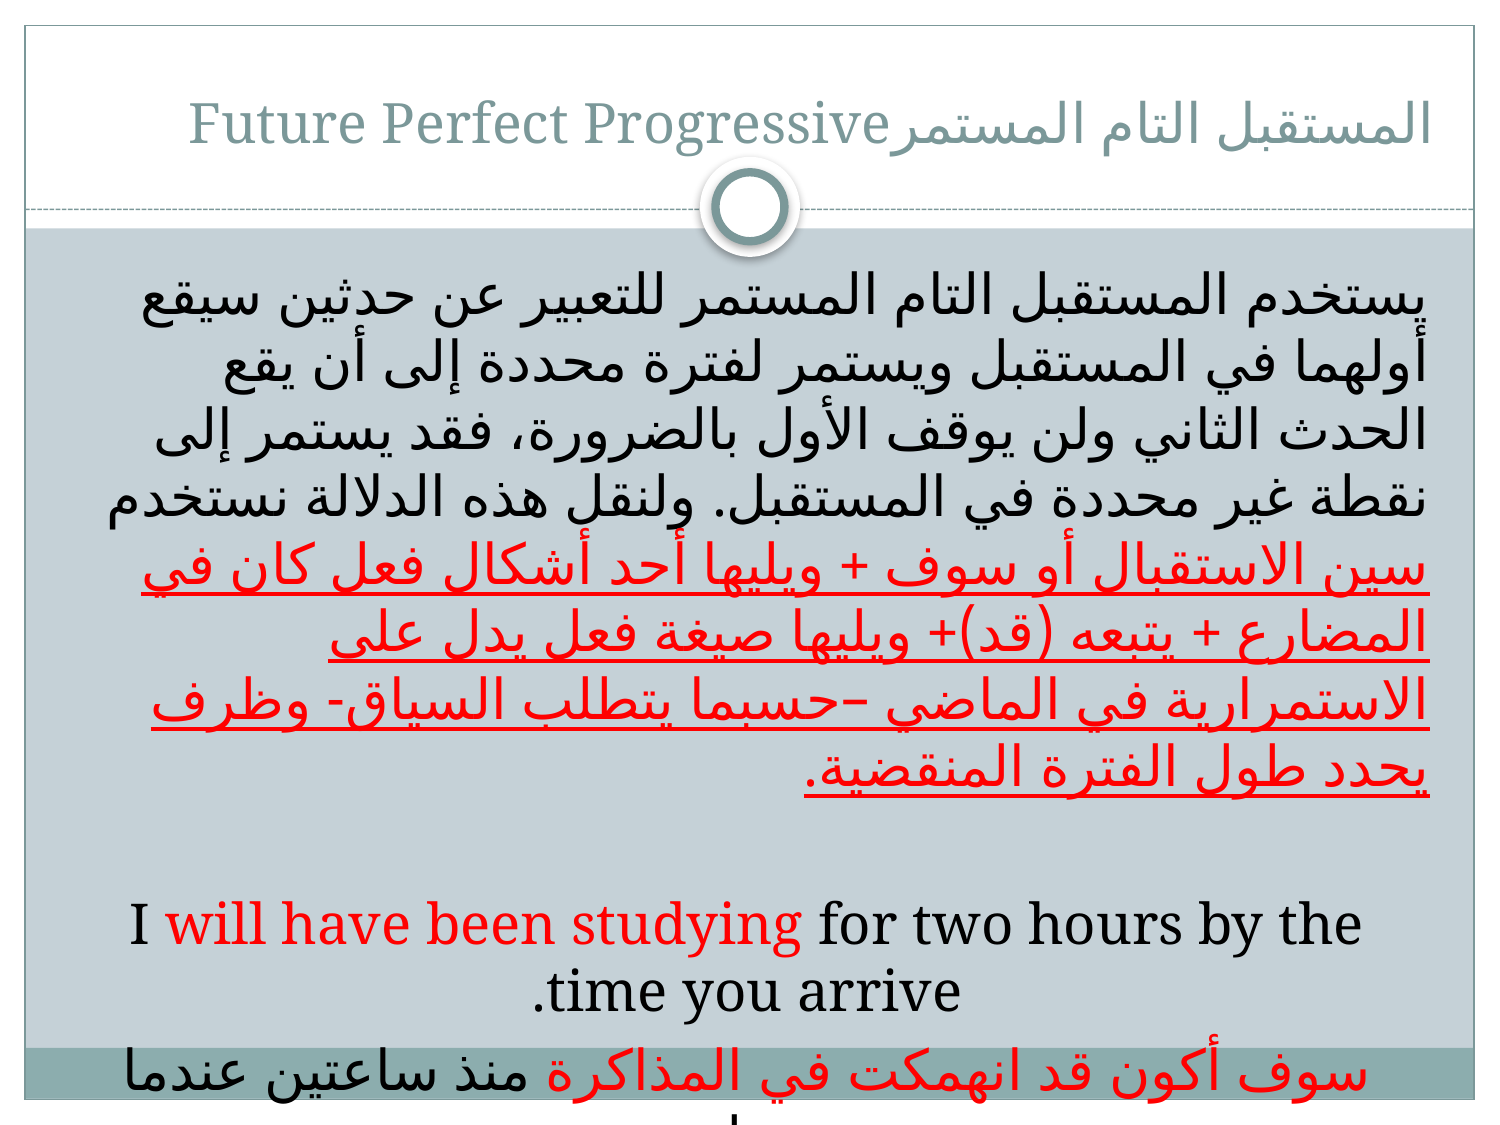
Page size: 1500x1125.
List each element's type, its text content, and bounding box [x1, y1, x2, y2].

list يستخدم المستقبل التام المستمر للتعبير عن حدثين سيقع أولهما في المستقبل ويستمر لفترة محددة إلى أن يقع الحدث الثاني ولن يوقف الأول بالضرورة، فقد يستمر إلى نقطة غير محددة في المستقبل. ولنقل هذه الدلالة نستخدم سين الاستقبال أو سوف + ويليها أحد أشكال فعل كان في المضارع + يتبعه (قد)+ ويليها صيغة فعل يدل على الاستمرارية في الماضي –حسبما يتطلب السياق- وظرف يحدد طول الفترة المنقضية. I will have been studying for two hours by the time you arrive. سوف أكون قد انهمكت في المذاكرة منذ ساعتين عندما تصل. [49, 250, 1445, 1001]
title المستقبل التام المستمر Future Perfect Progressive [49, 37, 1450, 162]
